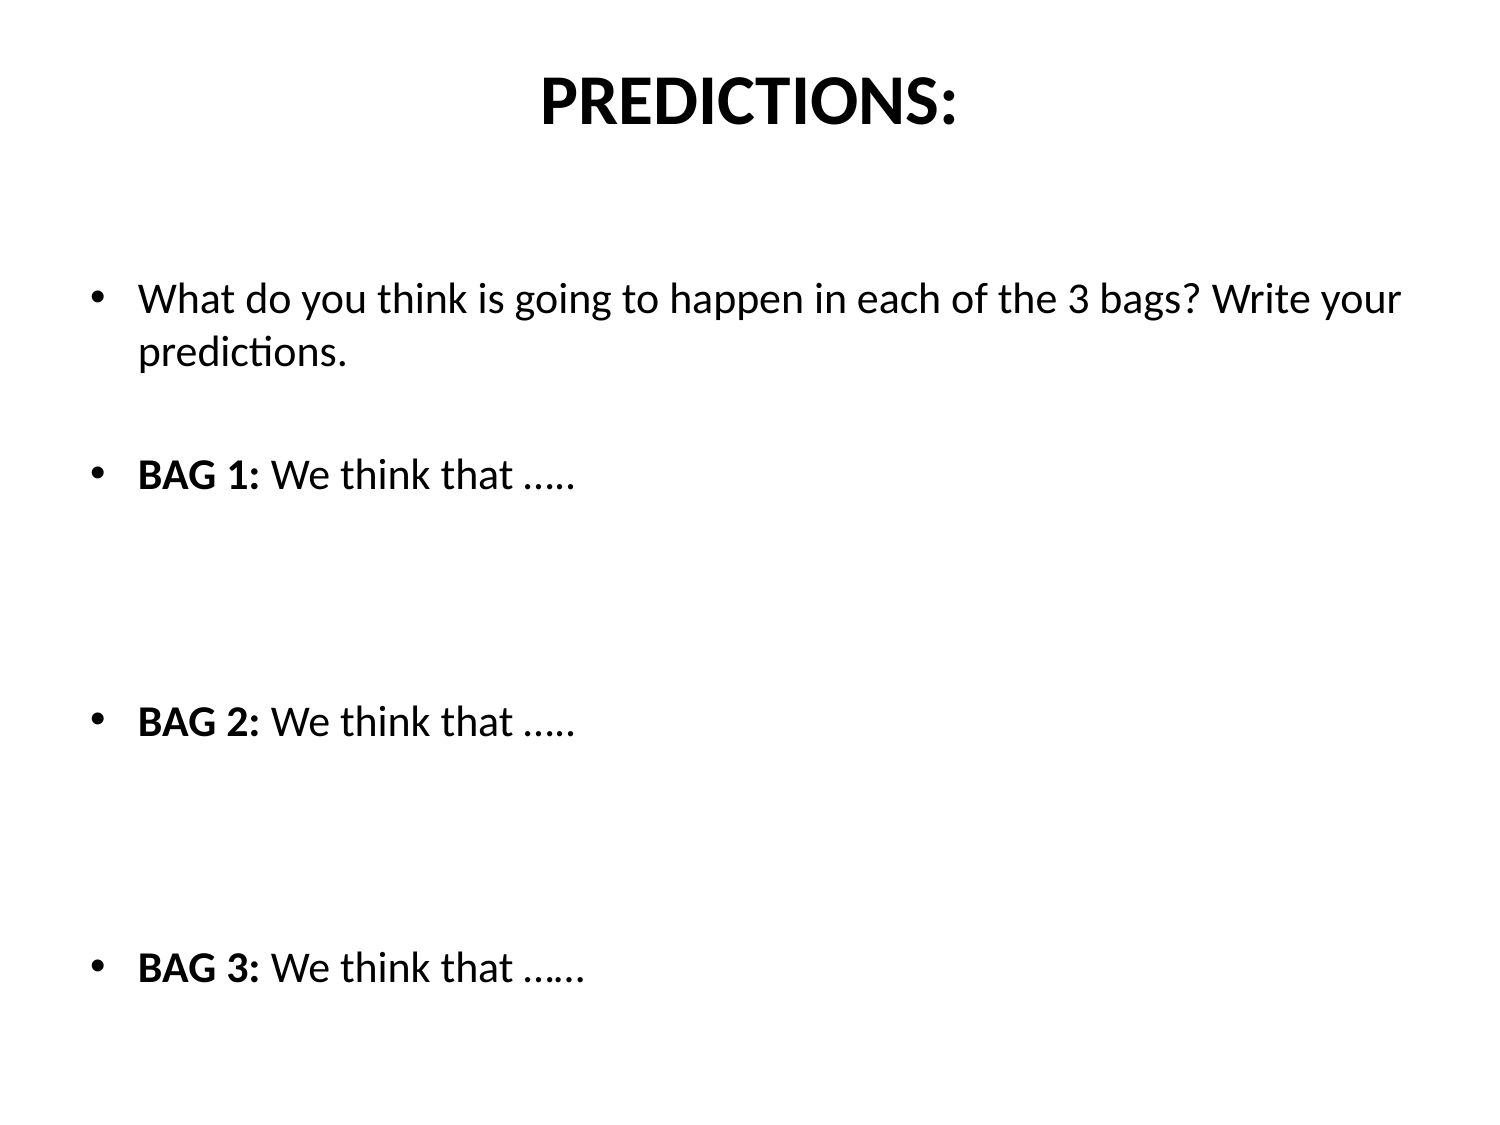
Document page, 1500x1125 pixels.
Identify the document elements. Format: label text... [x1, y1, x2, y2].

title PREDICTIONS: [75, 45, 1425, 233]
list What do you think is going to happen in each of the 3 bags? Write your predictions. BAG 1: We think that ….. BAG 2: We think that ….. BAG 3: We think that …… [75, 262, 1425, 1005]
